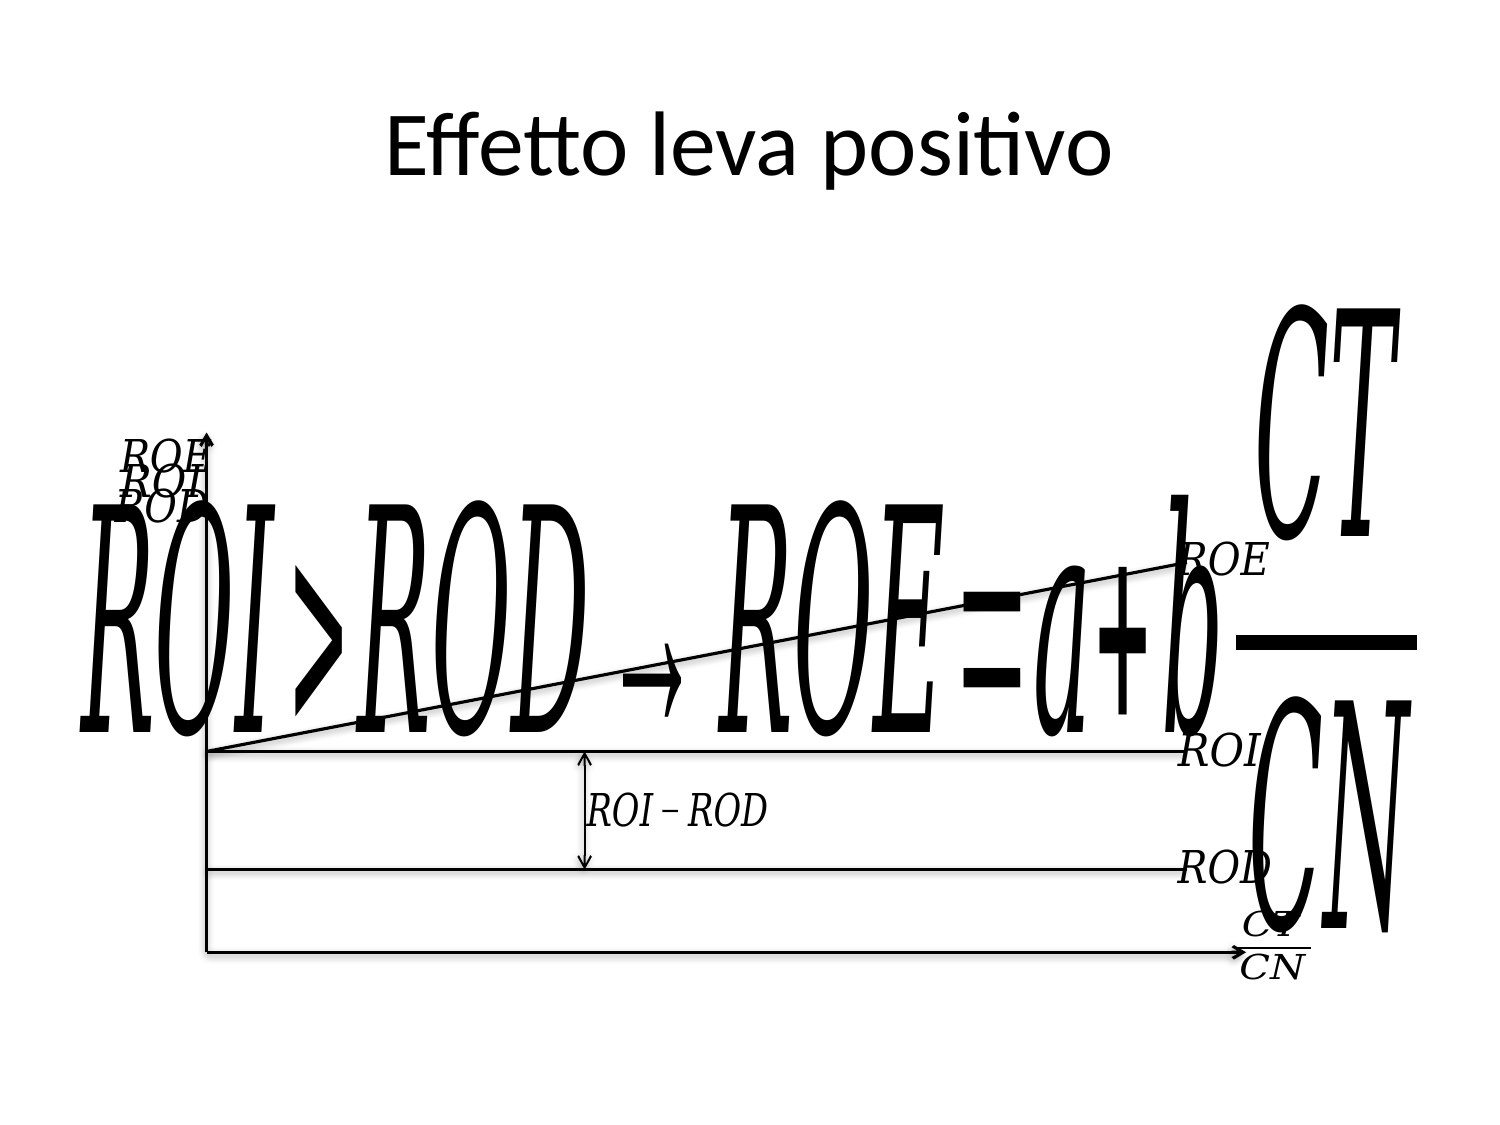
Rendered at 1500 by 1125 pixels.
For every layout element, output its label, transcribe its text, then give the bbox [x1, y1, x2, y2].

title Effetto leva positivo [75, 45, 1425, 233]
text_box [206, 562, 1188, 752]
